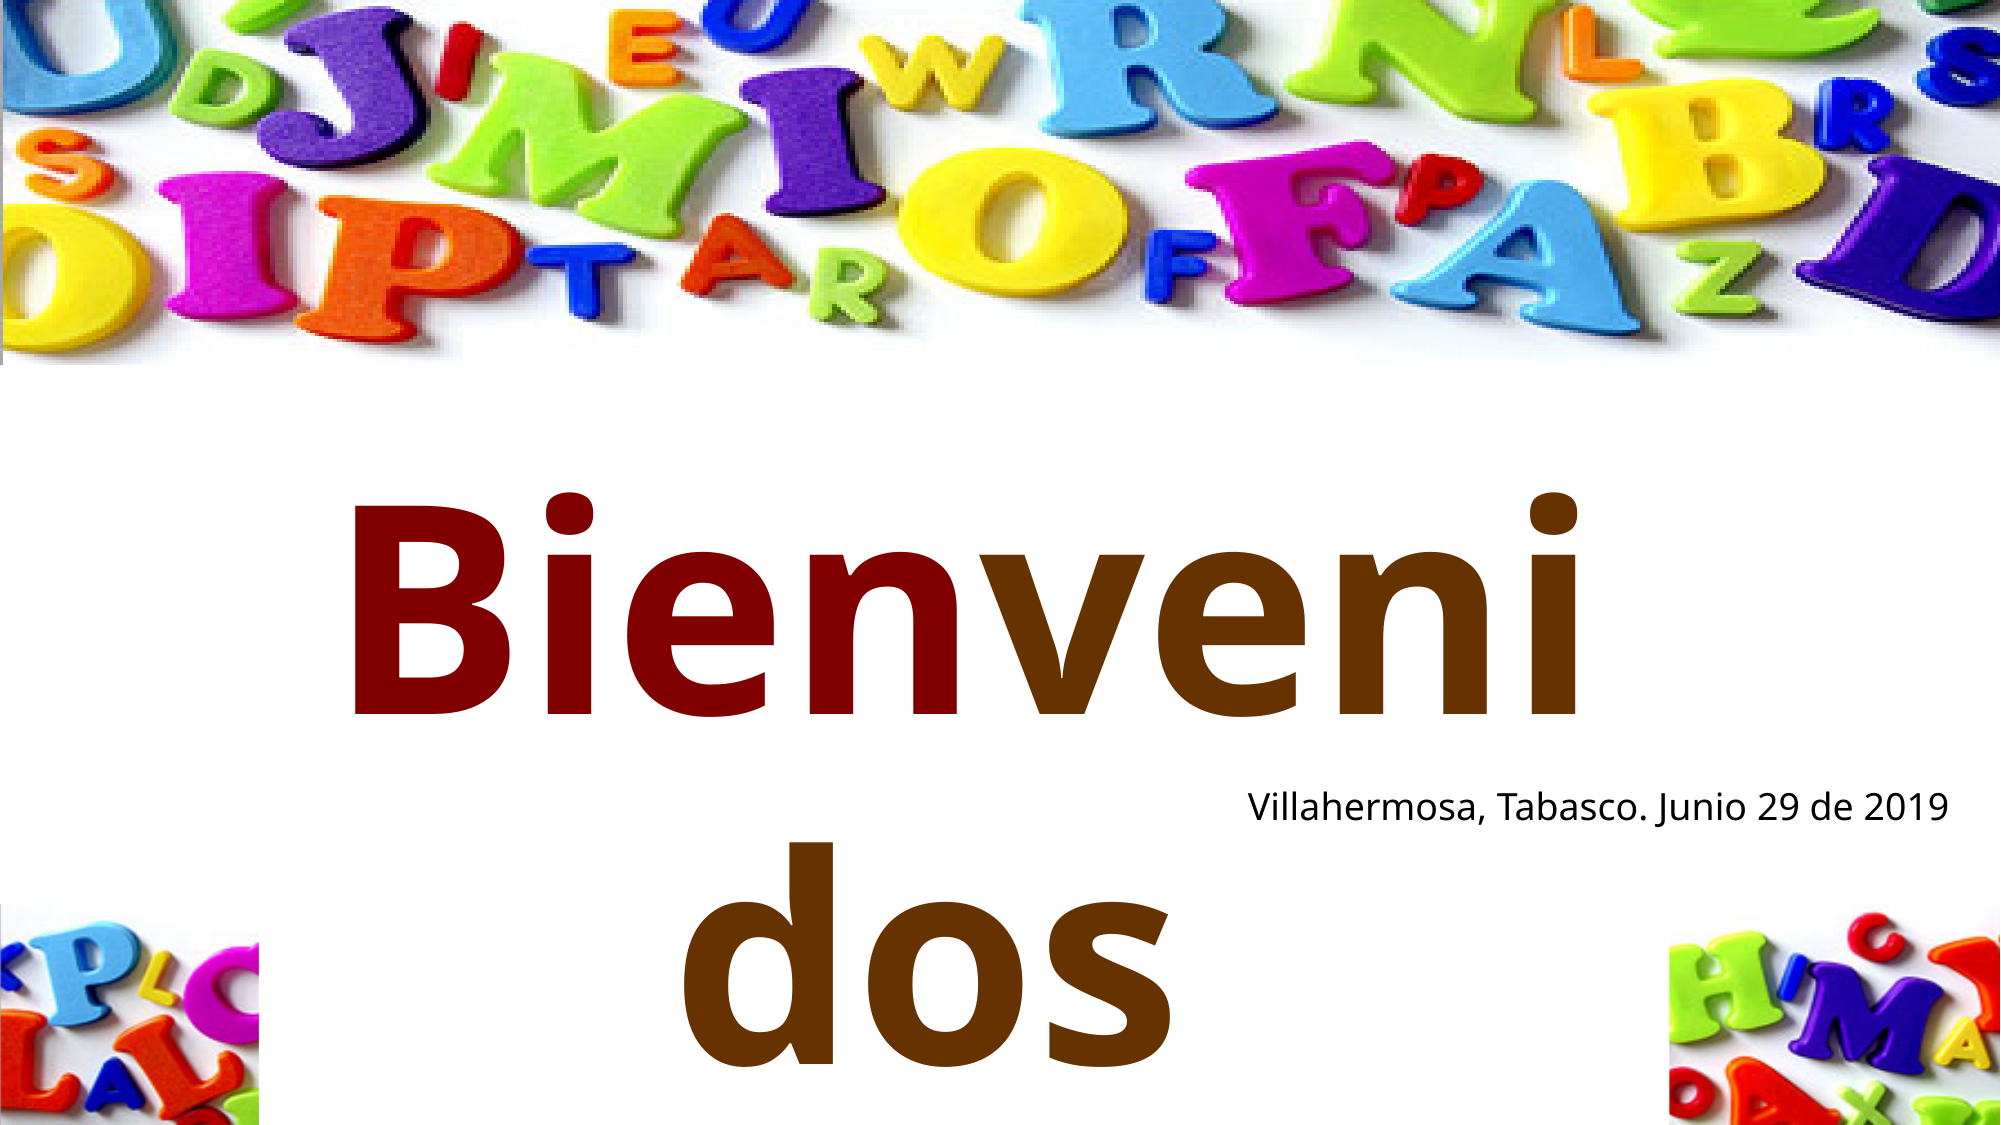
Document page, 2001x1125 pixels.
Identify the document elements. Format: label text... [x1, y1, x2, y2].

picture [0, 904, 2000, 1125]
text_box Villahermosa, Tabasco. Junio 29 de 2019 [999, 775, 1965, 836]
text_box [258, 415, 1670, 784]
picture [0, 0, 2000, 365]
